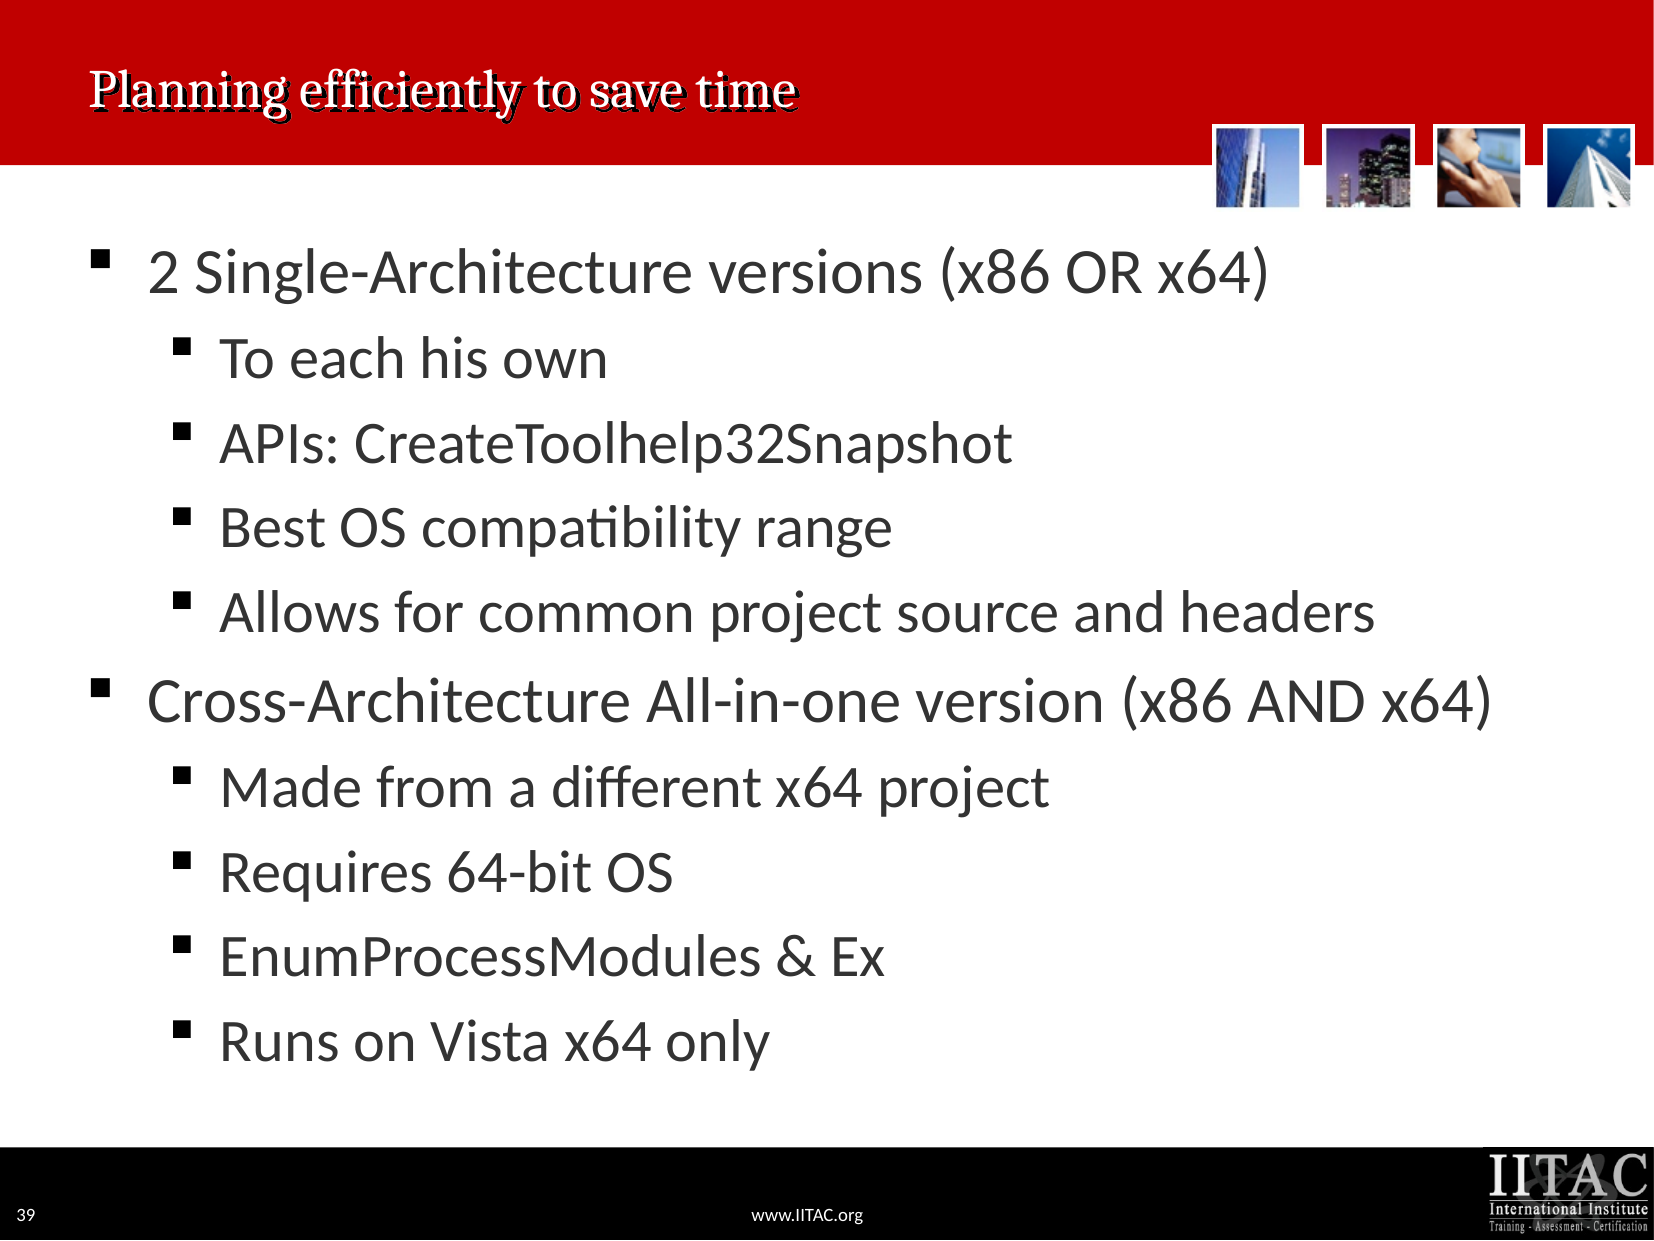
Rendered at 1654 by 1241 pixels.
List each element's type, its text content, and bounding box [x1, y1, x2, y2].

list 2 Single-Architecture versions (x86 OR x64) To each his own APIs: CreateToolhelp32Snapshot Best OS compatibility range Allows for common project source and headers Cross-Architecture All-in-one version (x86 AND x64) Made from a different x64 project Requires 64-bit OS EnumProcessModules & Ex Runs on Vista x64 only [68, 220, 1592, 1144]
picture [1322, 135, 1415, 212]
picture [1212, 135, 1304, 212]
title Planning efficiently to save time [71, 41, 1596, 130]
footer www.IITAC.org [152, 1194, 1466, 1239]
slide_number 39 [0, 1194, 152, 1241]
picture [1483, 1147, 1654, 1240]
picture [1543, 124, 1635, 212]
picture [1433, 135, 1525, 212]
